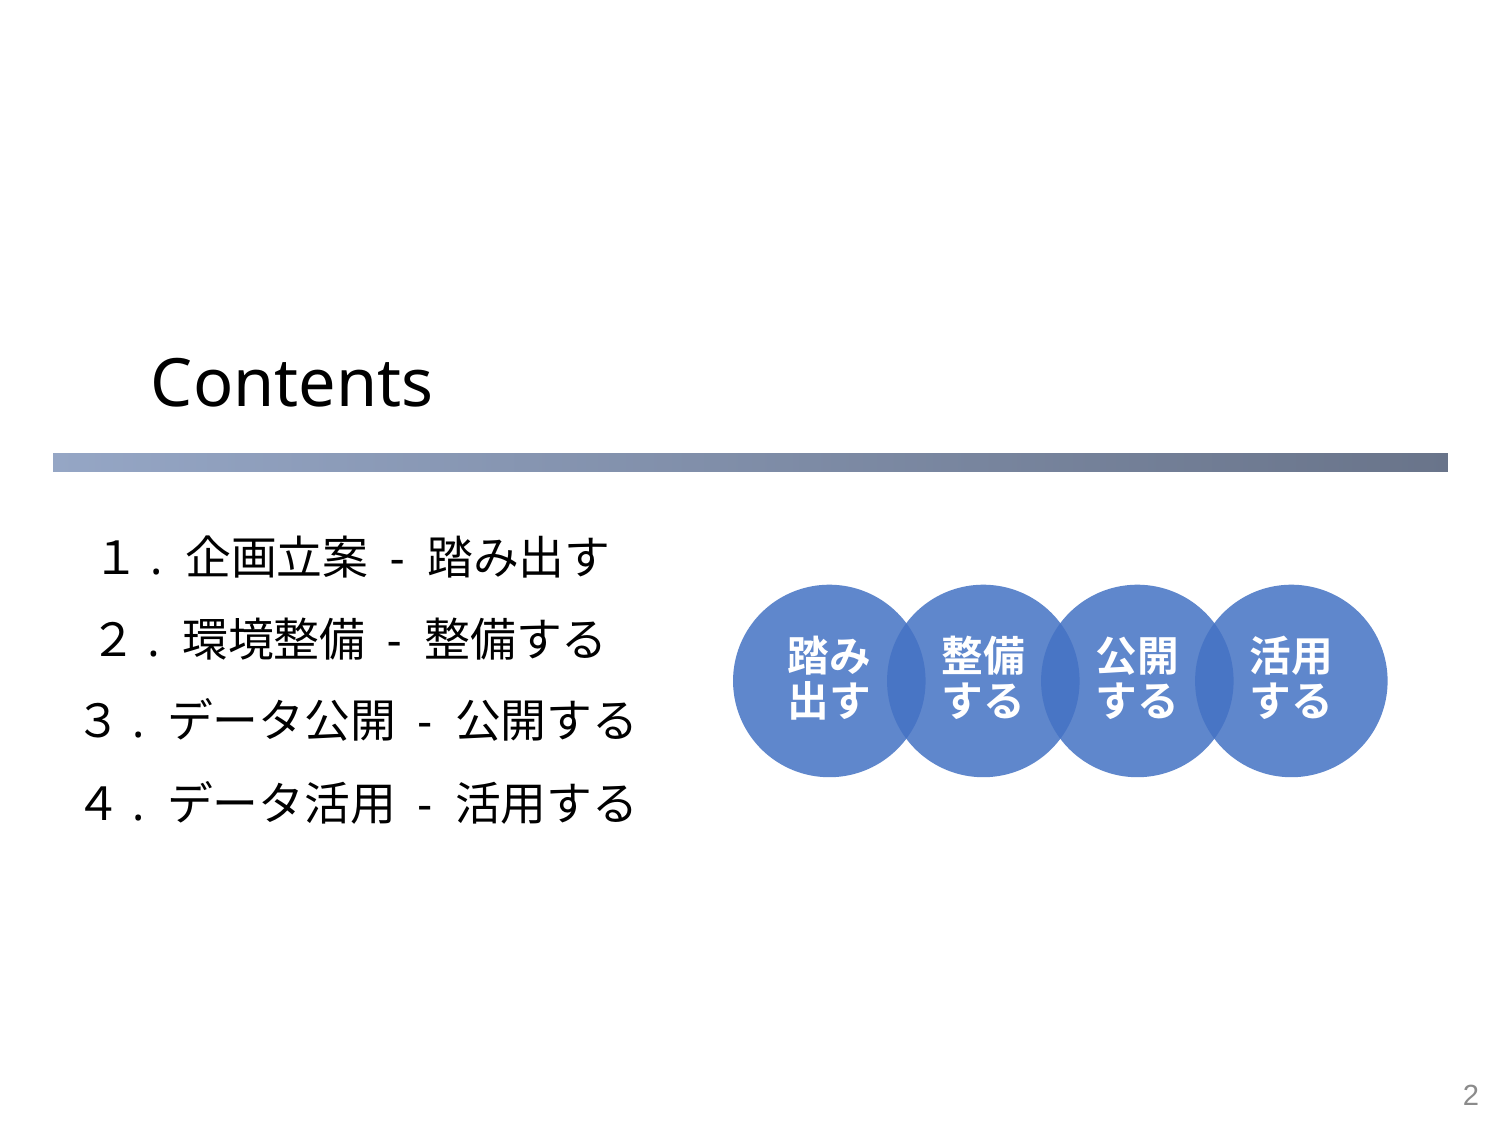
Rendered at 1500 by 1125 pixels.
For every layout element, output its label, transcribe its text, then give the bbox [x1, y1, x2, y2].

text_box ３. データ公開 - 公開する [60, 684, 653, 755]
slide_number 2 [1411, 1070, 1495, 1118]
text_box １. 企画立案 - 踏み出す [78, 521, 626, 592]
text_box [732, 504, 1388, 858]
text_box ２. 環境整備 - 整備する [75, 603, 623, 673]
text_box ４. データ活用 - 活用する [60, 767, 653, 838]
